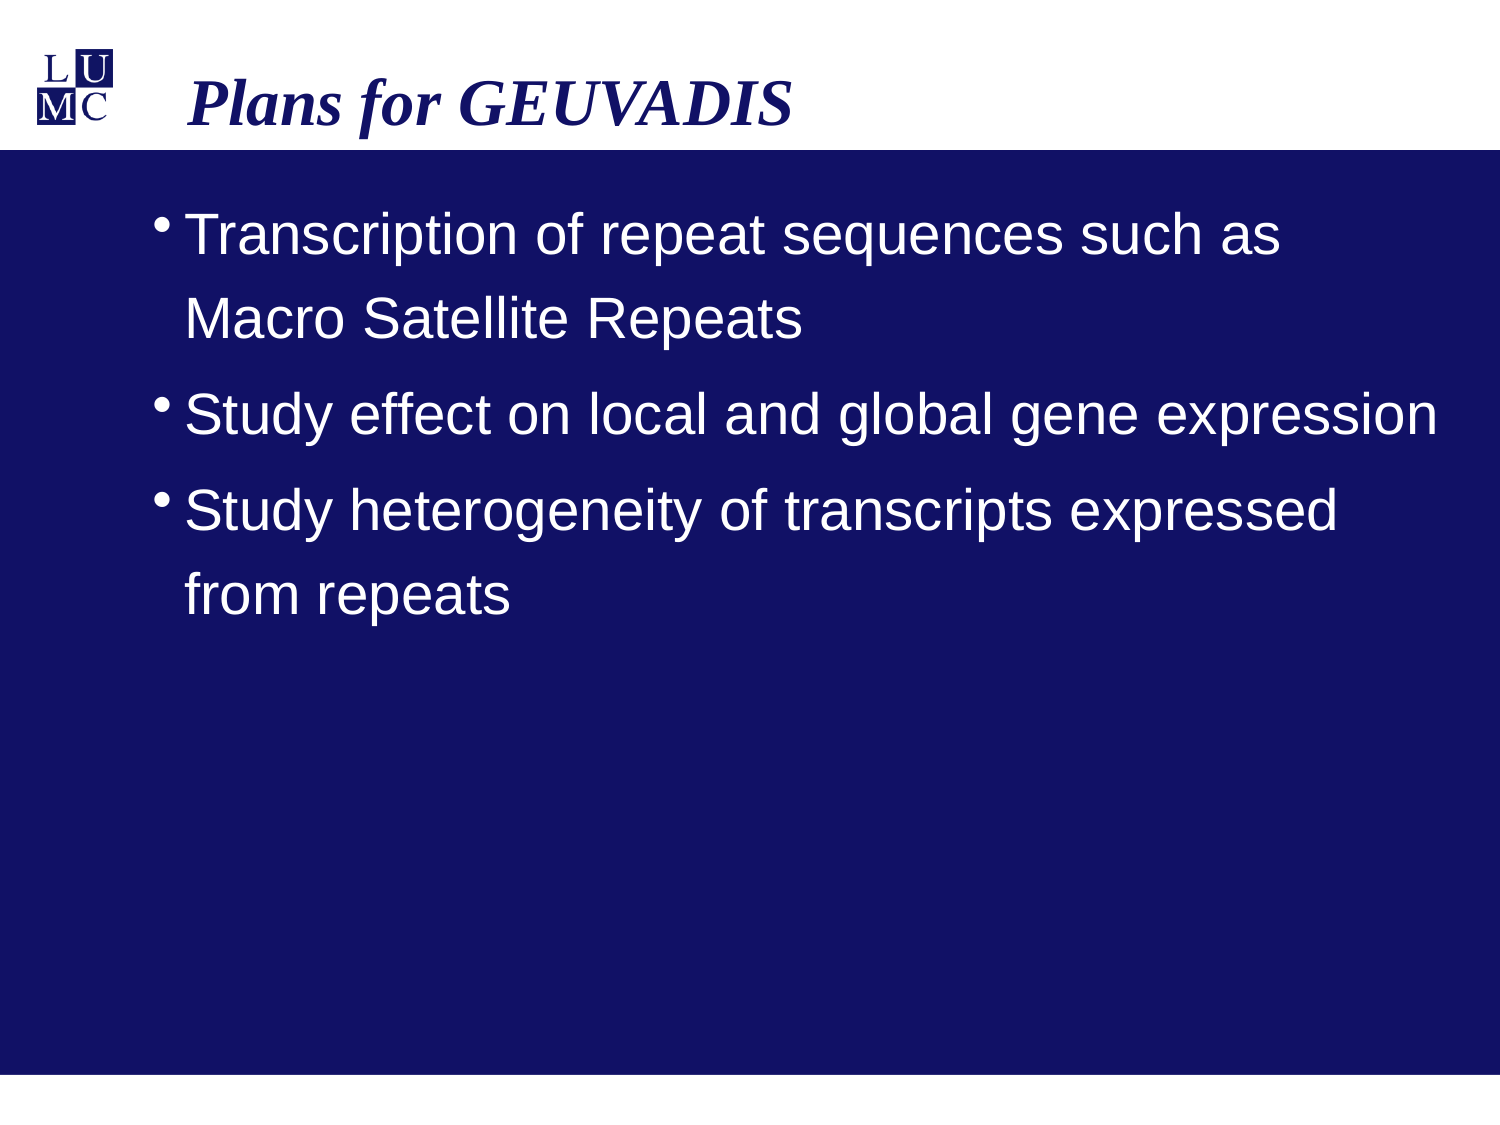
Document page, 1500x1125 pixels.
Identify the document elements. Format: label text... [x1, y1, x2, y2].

title Plans for GEUVADIS [187, 19, 1463, 141]
picture [37, 49, 113, 125]
list Transcription of repeat sequences such as Macro Satellite Repeats Study effect on local and global gene expression Study heterogeneity of transcripts expressed from repeats [137, 174, 1463, 1038]
